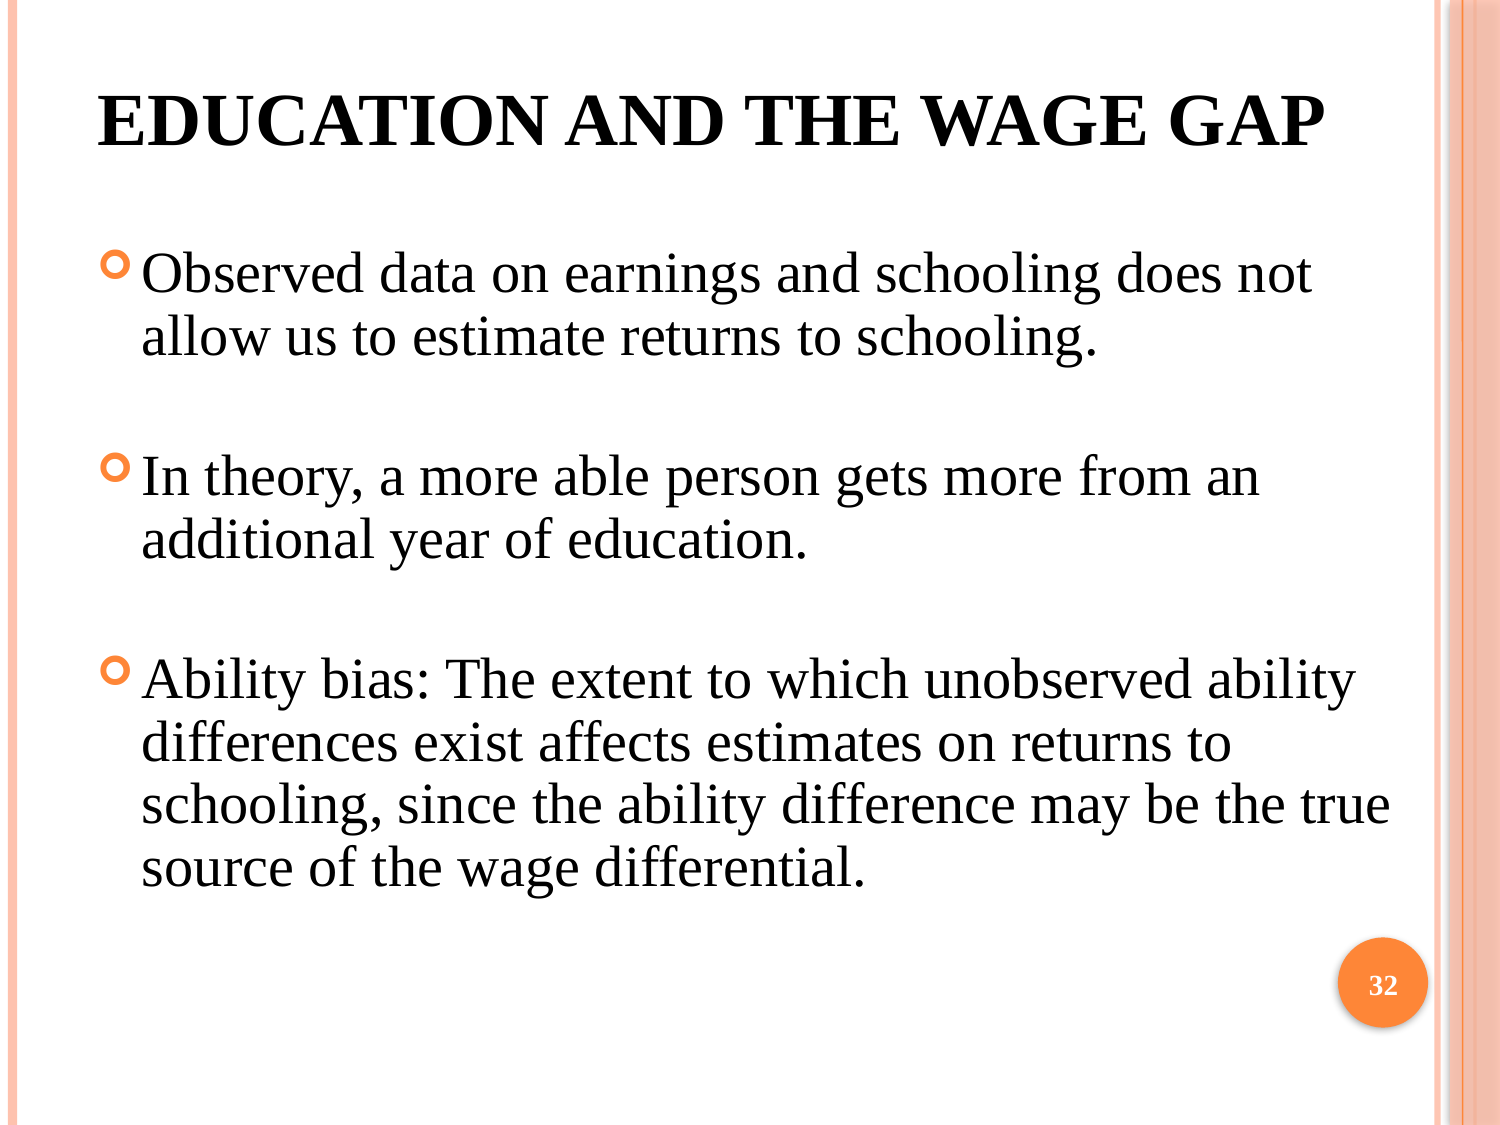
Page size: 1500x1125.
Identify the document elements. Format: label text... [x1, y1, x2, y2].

list Observed data on earnings and schooling does not allow us to estimate returns to schooling. In theory, a more able person gets more from an additional year of education. Ability bias: The extent to which unobserved ability differences exist affects estimates on returns to schooling, since the ability difference may be the true source of the wage differential. [81, 234, 1433, 1010]
title EDUCATION AND THE WAGE GAP [82, 23, 1376, 208]
slide_number 32 [1333, 940, 1434, 1026]
